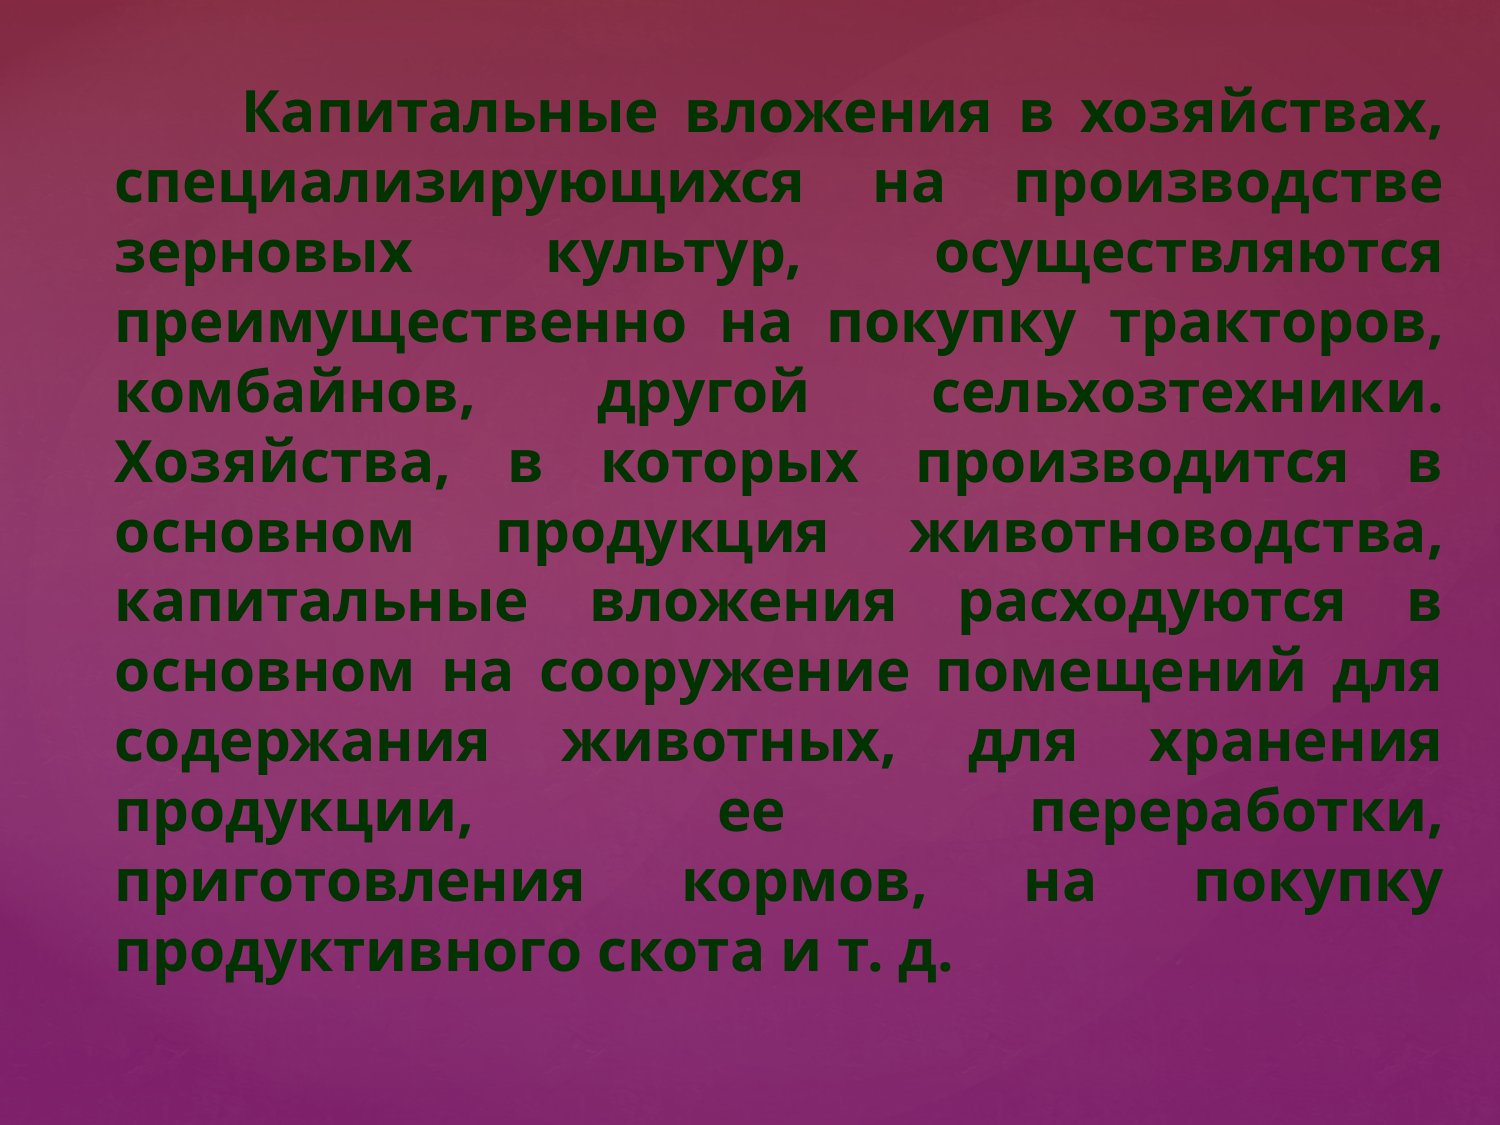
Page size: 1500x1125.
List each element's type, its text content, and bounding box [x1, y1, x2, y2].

text_box Капитальные вложения в хозяйствах, специализирующихся на производстве зерновых культур, осуществляются преимущественно на покупку тракторов, комбайнов, другой сельхозтехники. Хозяйства, в которых производится в основном продукция животноводства, капитальные вложения расходуются в основном на сооружение помещений для содержания животных, для хранения продукции, ее переработки, приготовления кормов, на покупку продуктивного скота и т. д. [100, 66, 1459, 991]
